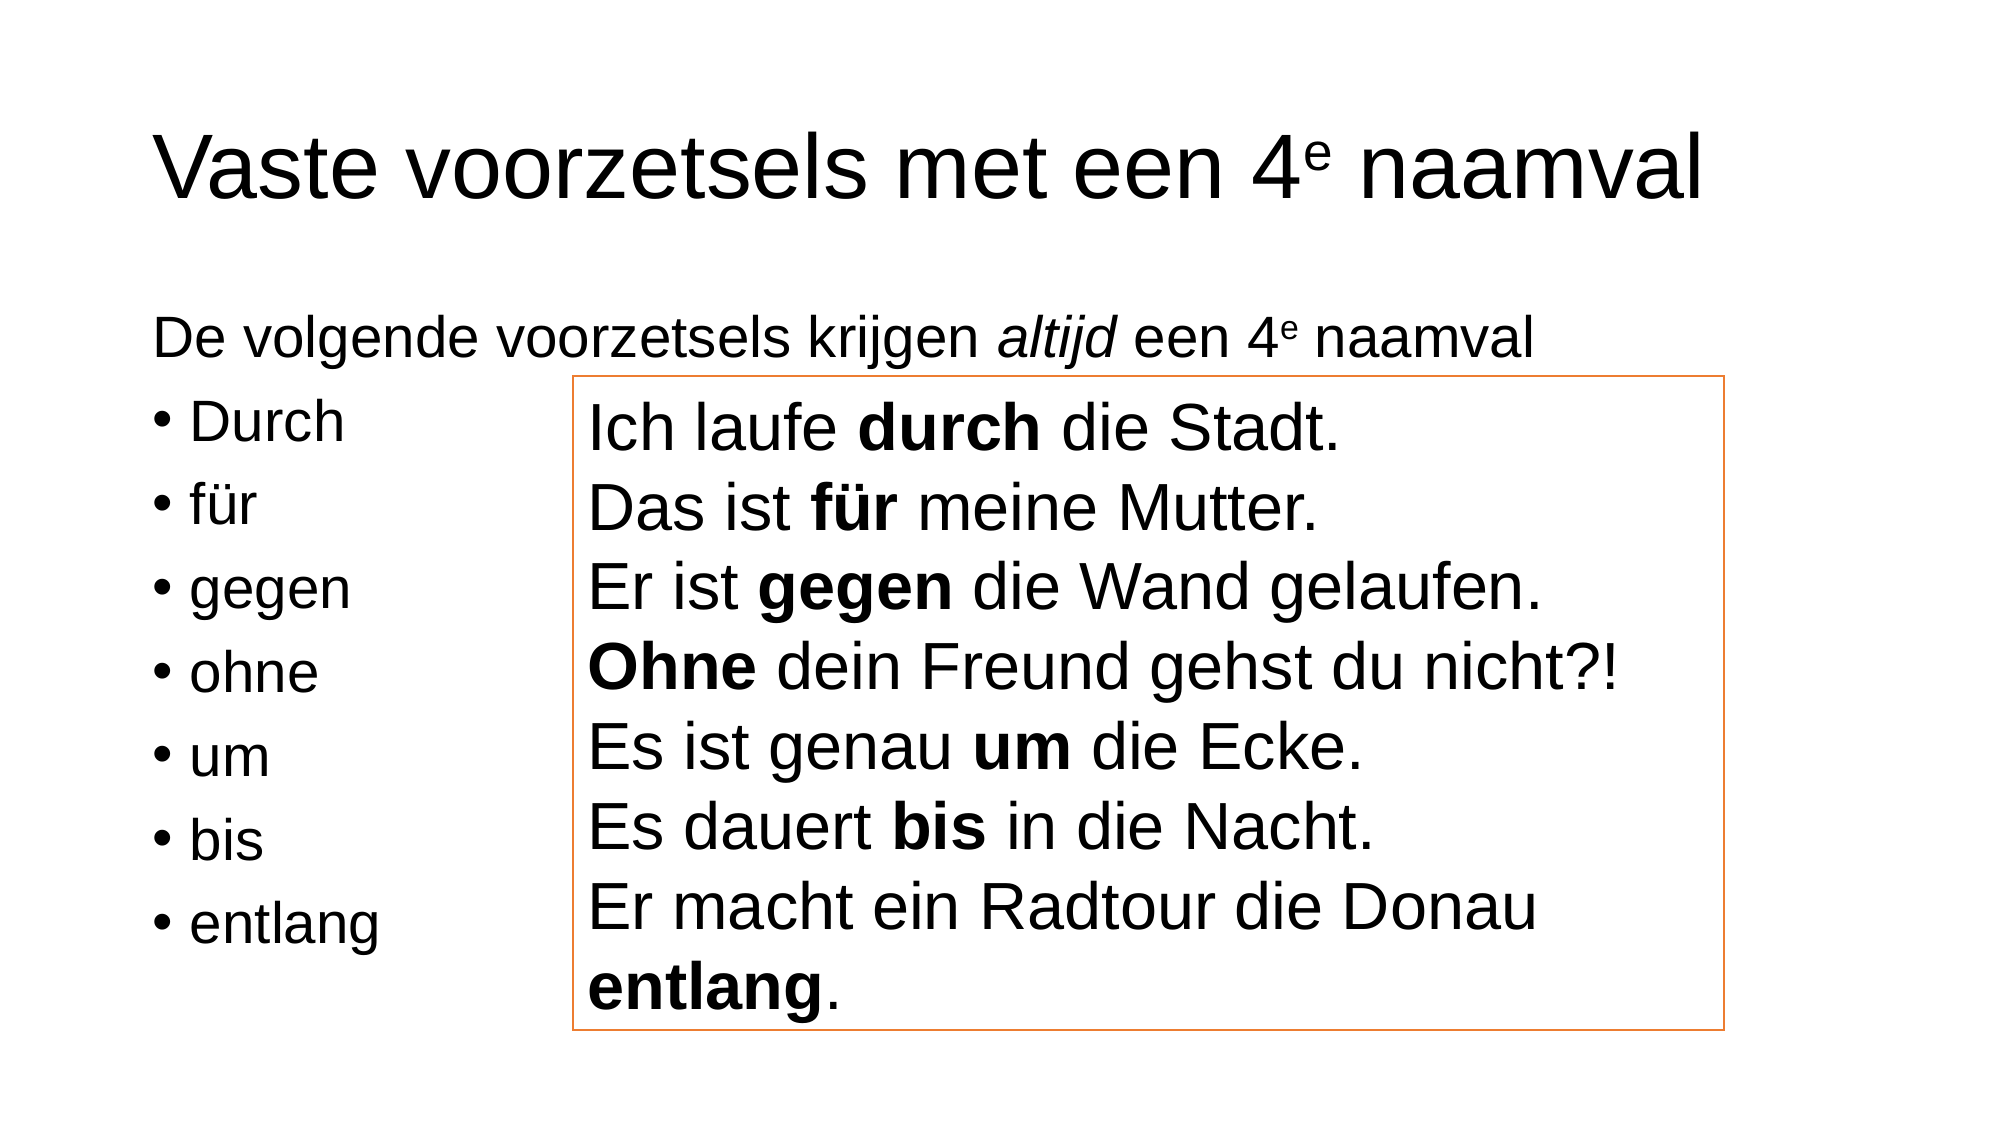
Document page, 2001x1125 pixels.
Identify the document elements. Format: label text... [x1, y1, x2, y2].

text_box Ich laufe durch die Stadt. Das ist für meine Mutter. Er ist gegen die Wand gelaufen. Ohne dein Freund gehst du nicht?! Es ist genau um die Ecke. Es dauert bis in die Nacht. Er macht ein Radtour die Donau entlang. [572, 375, 1725, 1031]
list De volgende voorzetsels krijgen altijd een 4e naamval Durch für gegen ohne um bis entlang [137, 299, 1863, 1014]
title Vaste voorzetsels met een 4e naamval [137, 59, 1863, 278]
